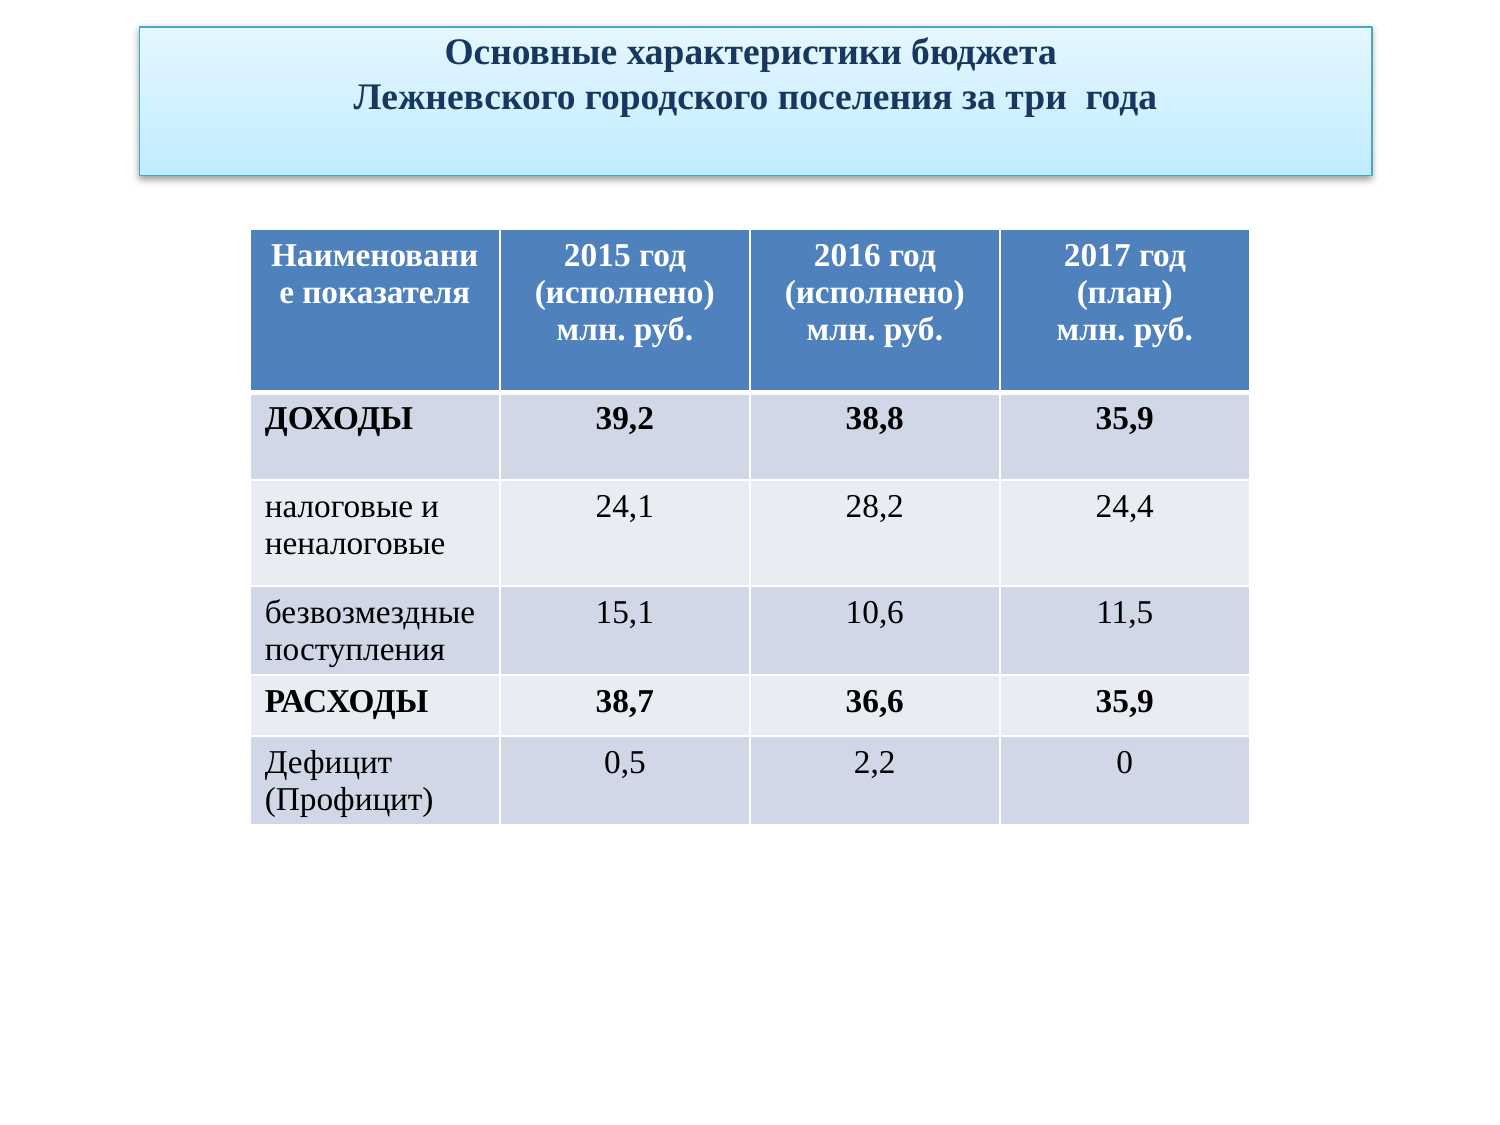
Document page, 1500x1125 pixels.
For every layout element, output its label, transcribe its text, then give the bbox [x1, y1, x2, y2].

table_cell 36,6 [751, 676, 999, 735]
table_header 2016 год (исполнено) млн. руб. [751, 230, 999, 390]
table_cell 24,1 [501, 481, 749, 585]
table_cell 28,2 [751, 481, 999, 585]
table_cell 35,9 [1001, 395, 1249, 479]
table_cell 15,1 [501, 587, 749, 674]
table_cell 0 [1001, 737, 1249, 824]
table_cell 10,6 [751, 587, 999, 674]
table_cell РАСХОДЫ [251, 676, 499, 735]
table_cell 2,2 [751, 737, 999, 824]
table_cell Дефицит (Профицит) [251, 737, 499, 824]
table_cell 38,8 [751, 395, 999, 479]
table_header 2017 год (план) млн. руб. [1001, 230, 1249, 390]
text_box Основные характеристики бюджета Лежневского городского поселения за три года [139, 26, 1373, 176]
table_cell налоговые и неналоговые [251, 481, 499, 585]
table_cell 24,4 [1001, 481, 1249, 585]
table_cell ДОХОДЫ [251, 395, 499, 479]
table_header 2015 год (исполнено) млн. руб. [501, 230, 749, 390]
table_cell 39,2 [501, 395, 749, 479]
table_cell 0,5 [501, 737, 749, 824]
table_cell 38,7 [501, 676, 749, 735]
table_cell безвозмездные поступления [251, 587, 499, 674]
table_cell 35,9 [1001, 676, 1249, 735]
table_header Наименование показателя [251, 230, 499, 390]
table_cell 11,5 [1001, 587, 1249, 674]
